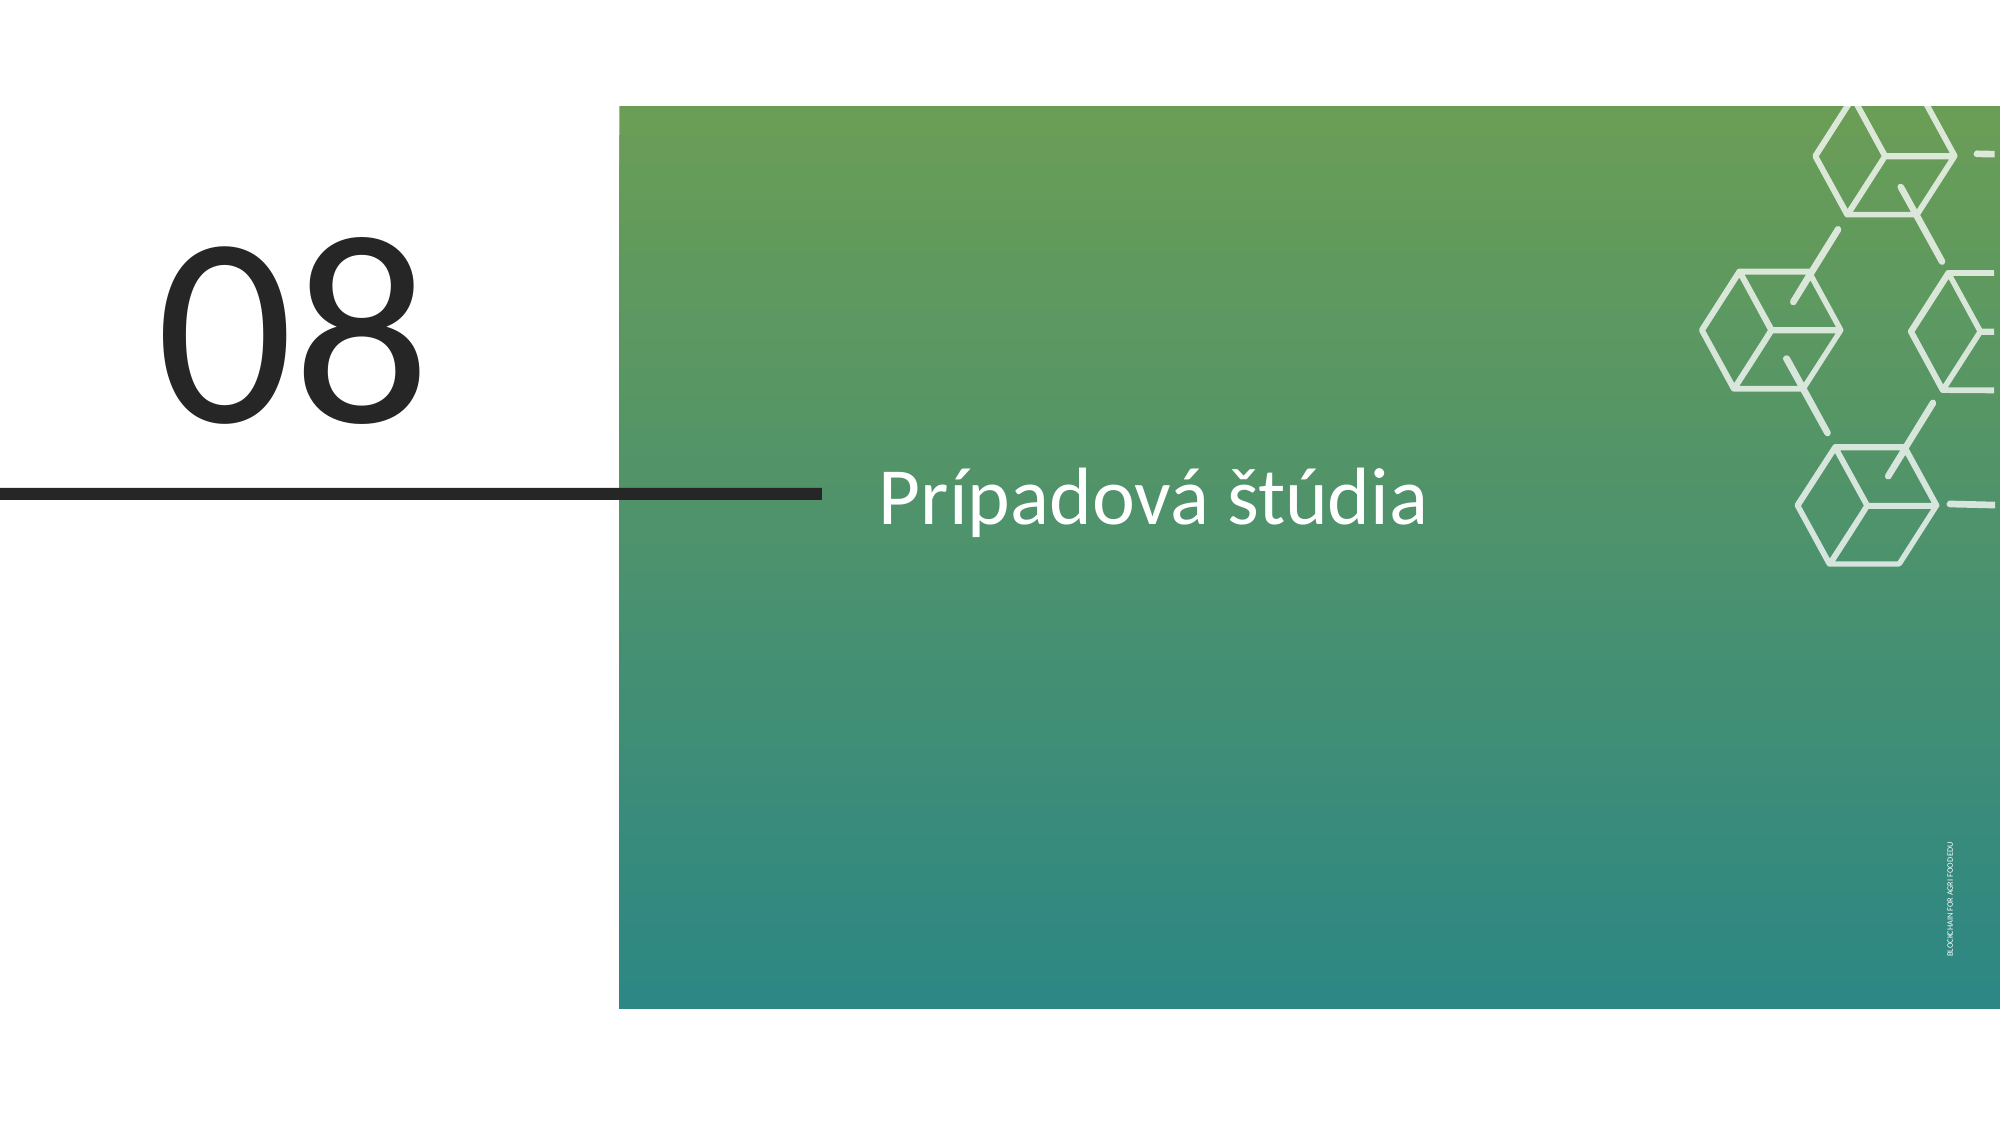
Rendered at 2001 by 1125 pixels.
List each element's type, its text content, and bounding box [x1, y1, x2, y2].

list 08 [141, 180, 481, 277]
list Prípadová štúdia [864, 446, 1709, 899]
